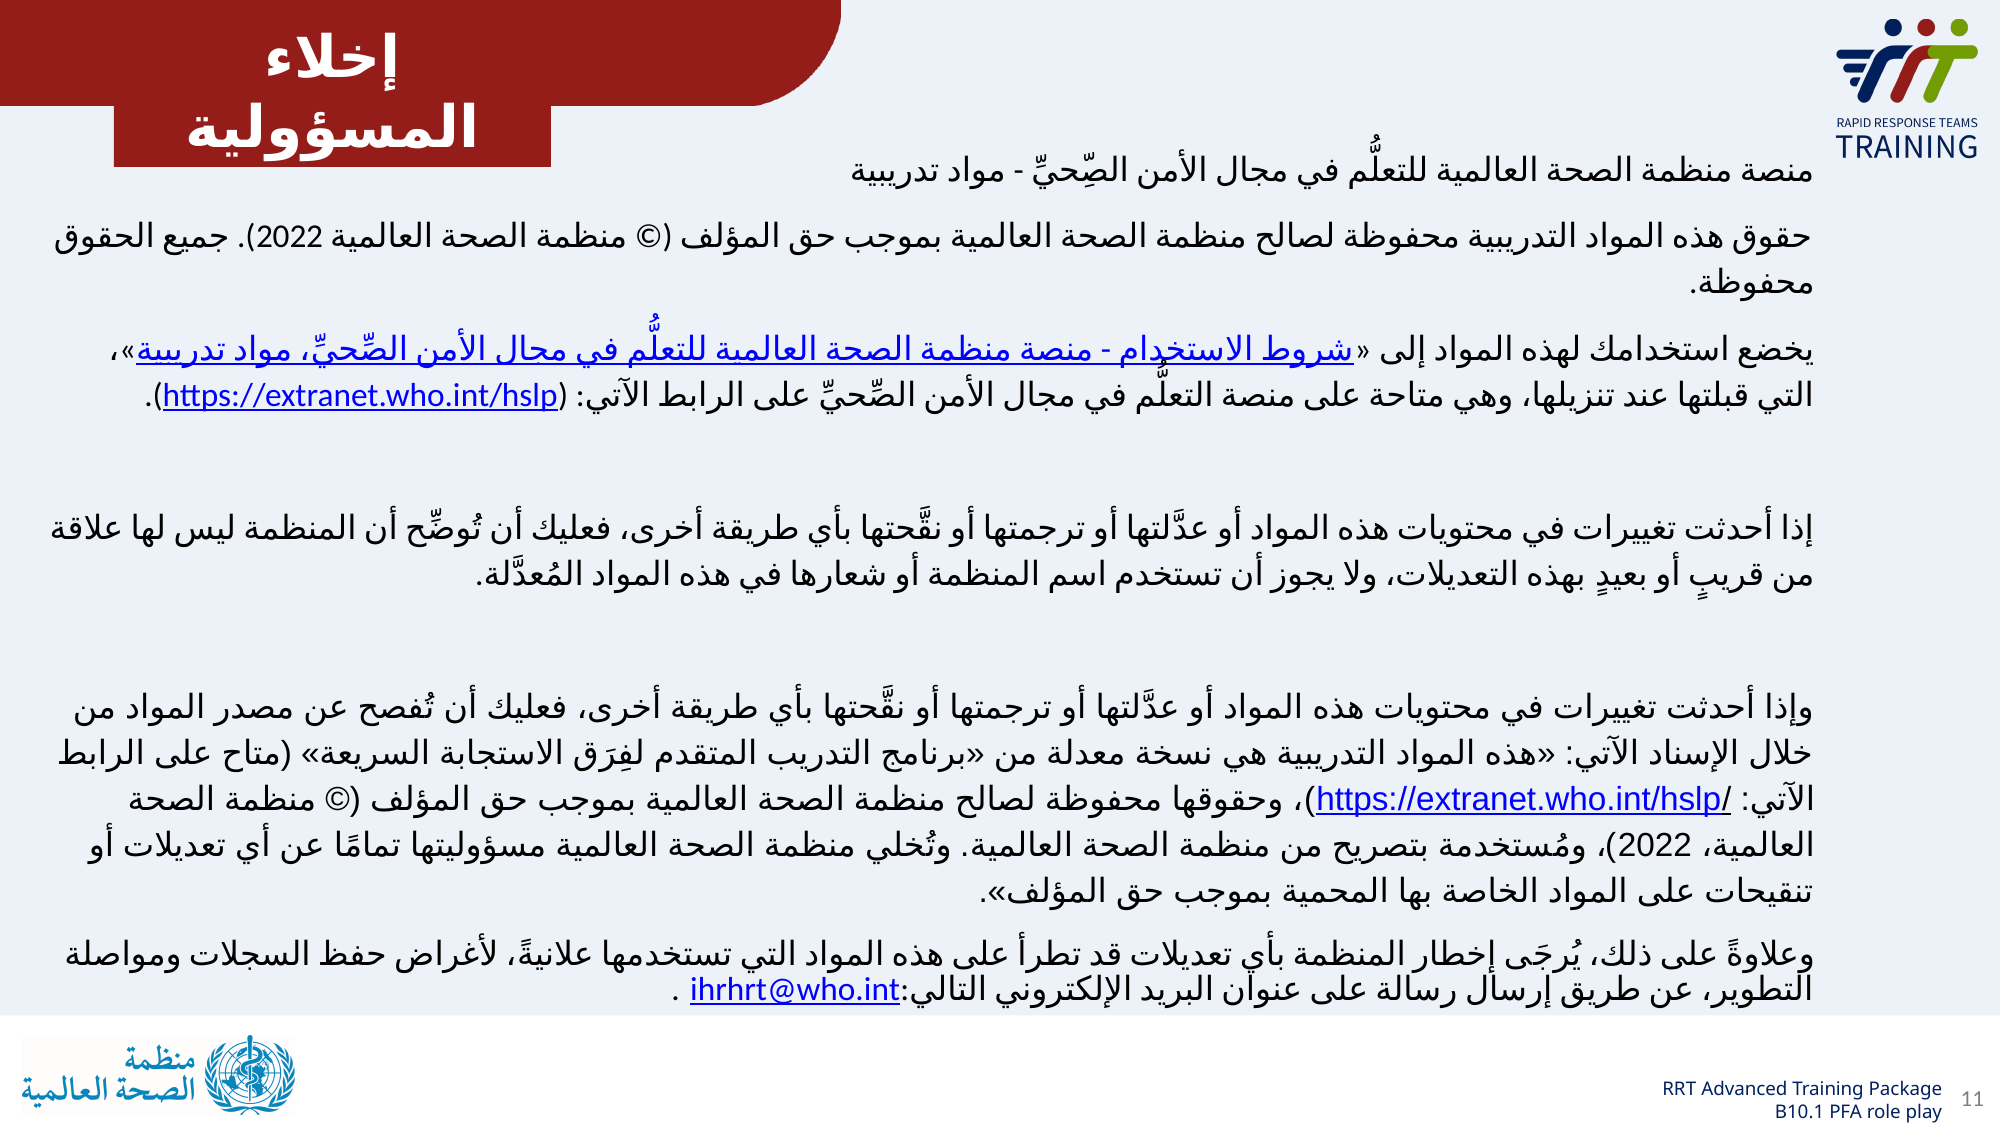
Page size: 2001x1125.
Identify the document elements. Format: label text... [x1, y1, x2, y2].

picture [22, 1035, 295, 1115]
picture [0, 0, 841, 106]
picture [1835, 19, 1978, 167]
list منصة منظمة الصحة العالمية للتعلُّم في مجال الأمن الصِّحيِّ - مواد تدريبية حقوق هذه المواد التدريبية محفوظة لصالح منظمة الصحة العالمية بموجب حق المؤلف (© منظمة الصحة العالمية 2022). جميع الحقوق محفوظة. يخضع استخدامك لهذه المواد إلى «شروط الاستخدام - منصة منظمة الصحة العالمية للتعلُّم في مجال الأمن الصِّحيِّ، مواد تدريبية»، التي قبلتها عند تنزيلها، وهي متاحة على منصة التعلُّم في مجال الأمن الصِّحيِّ على الرابط الآتي: (https://extranet.who.int/hslp). إذا أحدثت تغييرات في محتويات هذه المواد أو عدَّلتها أو ترجمتها أو نقَّحتها بأي طريقة أخرى، فعليك أن تُوضِّح أن المنظمة ليس لها علاقة من قريبٍ أو بعيدٍ بهذه التعديلات، ولا يجوز أن تستخدم اسم المنظمة أو شعارها في هذه المواد المُعدَّلة. وإذا أحدثت تغييرات في محتويات هذه المواد أو عدَّلتها أو ترجمتها أو نقَّحتها بأي طريقة أخرى، فعليك أن تُفصح عن مصدر المواد من خلال الإسناد الآتي: «هذه المواد التدريبية هي نسخة معدلة من «برنامج التدريب المتقدم لفِرَق الاستجابة السريعة» (متاح على الرابط الآتي: https://extranet.who.int/hslp/)، وحقوقها محفوظة لصالح منظمة الصحة العالمية بموجب حق المؤلف (© منظمة الصحة العالمية، 2022)، ومُستخدمة بتصريح من منظمة الصحة العالمية. وتُخلي منظمة الصحة العالمية مسؤوليتها تمامًا عن أي تعديلات أو تنقيحات على المواد الخاصة بها المحمية بموجب حق المؤلف». وعلاوةً على ذلك، يُرجَى إخطار المنظمة بأي تعديلات قد تطرأ على هذه المواد التي تستخدمها علانيةً، لأغراض حفظ السجلات ومواصلة التطوير، عن طريق إرسال رسالة على عنوان البريد الإلكتروني التالي:ihrhrt@who.int . [43, 141, 1816, 997]
text_box إخلاء المسؤولية [113, 11, 551, 167]
picture [252, 1050, 258, 1059]
